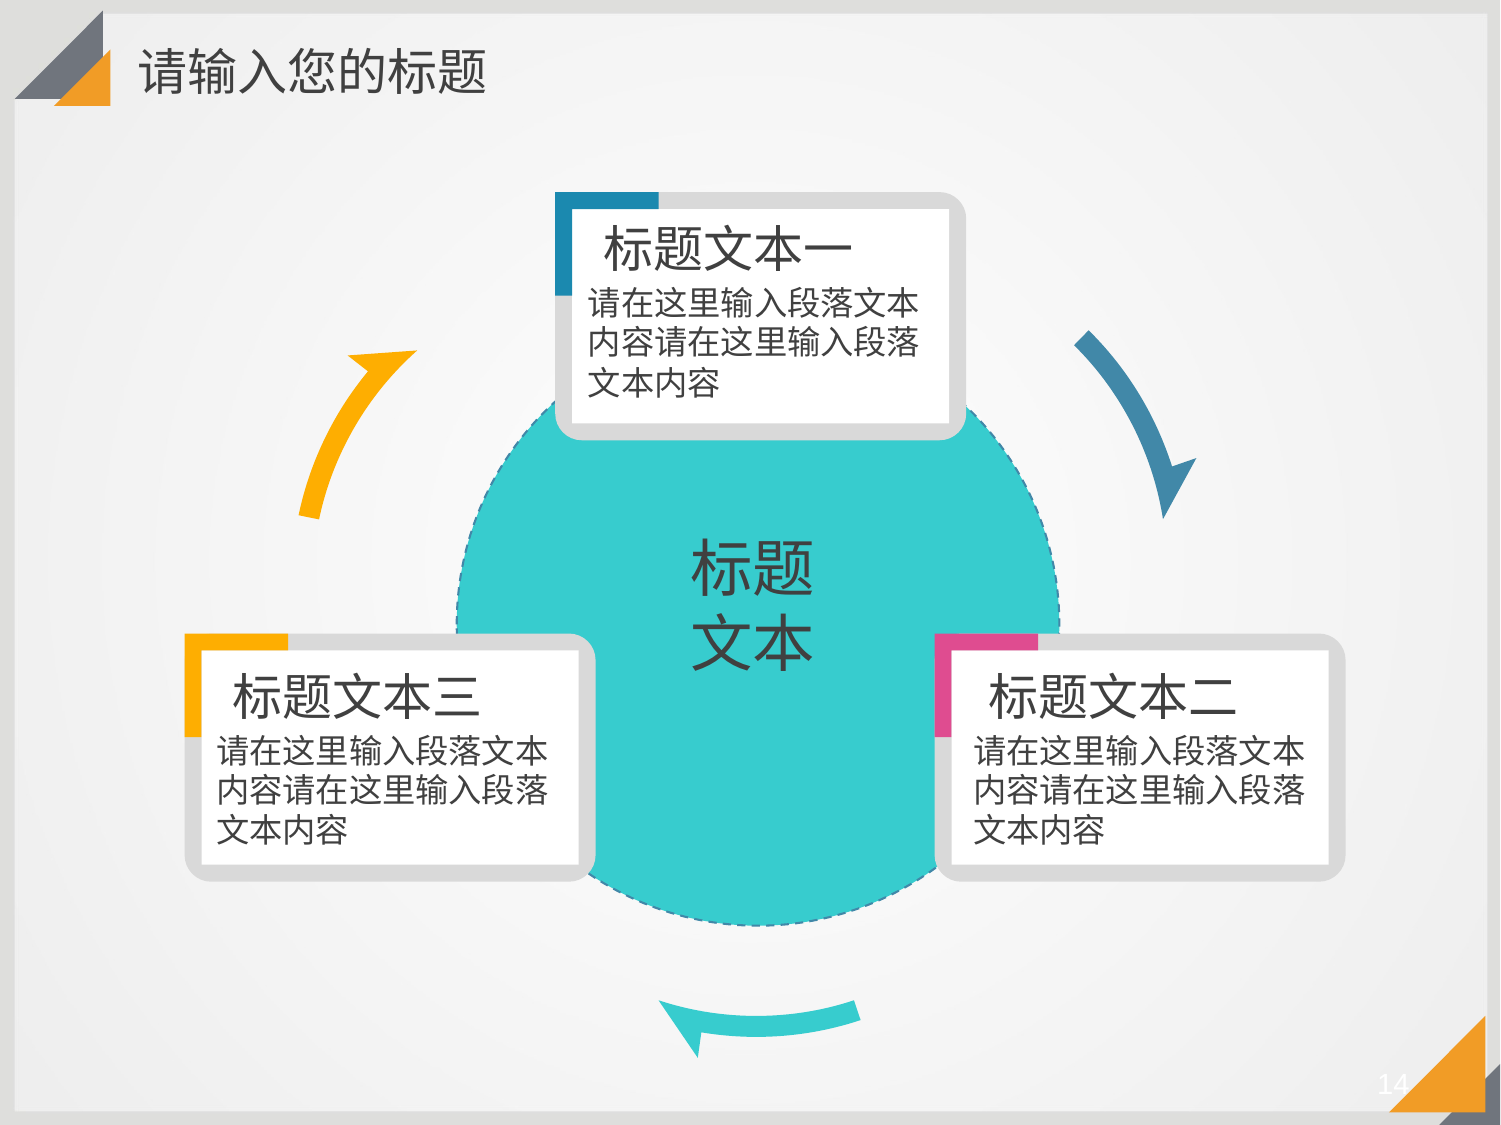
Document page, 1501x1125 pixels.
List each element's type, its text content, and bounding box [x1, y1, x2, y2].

text_box 请在这里输入段落文本内容请在这里输入段落文本内容 [958, 722, 1328, 857]
text_box [53, 49, 111, 106]
text_box [951, 650, 1329, 865]
text_box 标题文本三 [217, 657, 545, 722]
text_box [1074, 330, 1197, 520]
text_box 标题 文本 [647, 521, 858, 687]
text_box [572, 209, 950, 424]
text_box [555, 192, 659, 296]
text_box [184, 633, 289, 738]
text_box 请在这里输入段落文本内容请在这里输入段落文本内容 [573, 274, 943, 409]
text_box [456, 401, 1060, 926]
text_box [14, 10, 103, 99]
text_box [934, 633, 1346, 882]
picture [0, 0, 1501, 1125]
text_box 请输入您的标题 [122, 32, 503, 108]
text_box 标题文本二 [973, 657, 1302, 722]
text_box [658, 1000, 861, 1058]
text_box [934, 633, 1039, 738]
text_box [555, 192, 967, 441]
text_box 标题文本一 [589, 210, 917, 274]
text_box [184, 633, 596, 882]
text_box [298, 350, 418, 520]
text_box 请在这里输入段落文本内容请在这里输入段落文本内容 [201, 722, 571, 857]
text_box [201, 650, 579, 865]
